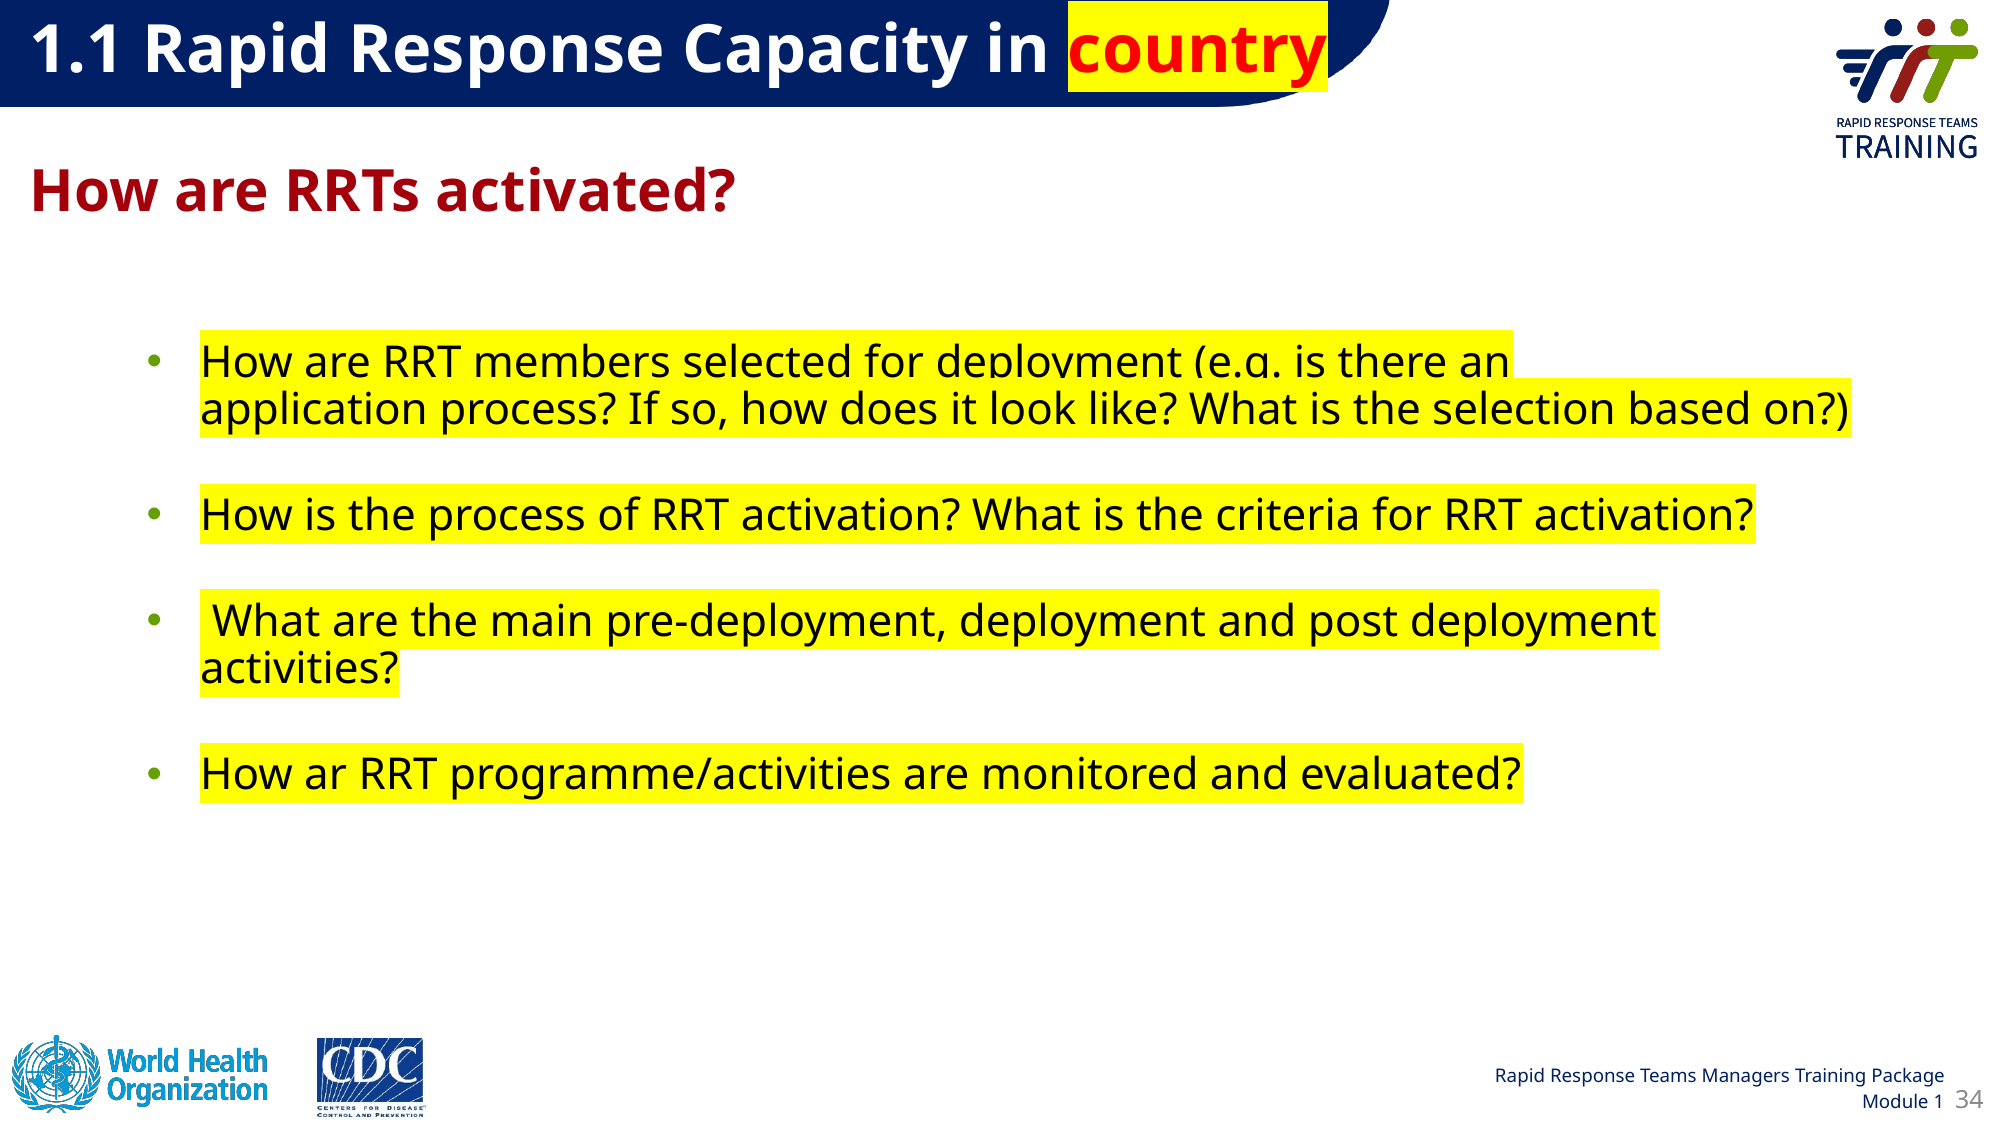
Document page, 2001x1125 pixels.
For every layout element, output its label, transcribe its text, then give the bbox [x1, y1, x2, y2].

picture [36, 1088, 78, 1105]
picture [30, 1083, 37, 1091]
list How are RRT members selected for deployment (e.g. is there an application process? If so, how does it look like? What is the selection based on?) How is the process of RRT activation? What is the criteria for RRT activation? What are the main pre-deployment, deployment and post deployment activities? How ar RRT programme/activities are monitored and evaluated? [138, 331, 1860, 842]
picture [50, 1108, 62, 1113]
picture [40, 1062, 47, 1070]
picture [0, 0, 1390, 107]
picture [71, 1053, 90, 1091]
picture [24, 1054, 36, 1087]
picture [46, 1056, 54, 1062]
picture [12, 1083, 48, 1113]
picture [22, 1062, 26, 1077]
picture [59, 1035, 267, 1113]
picture [317, 1038, 426, 1117]
text_box 34 [1556, 1075, 1992, 1121]
picture [12, 1035, 54, 1068]
picture [1835, 19, 1978, 167]
list How are RRTs activated? [21, 153, 1534, 257]
text_box 1.1 Rapid Response Capacity in country [22, 7, 1534, 110]
picture [34, 1054, 43, 1078]
